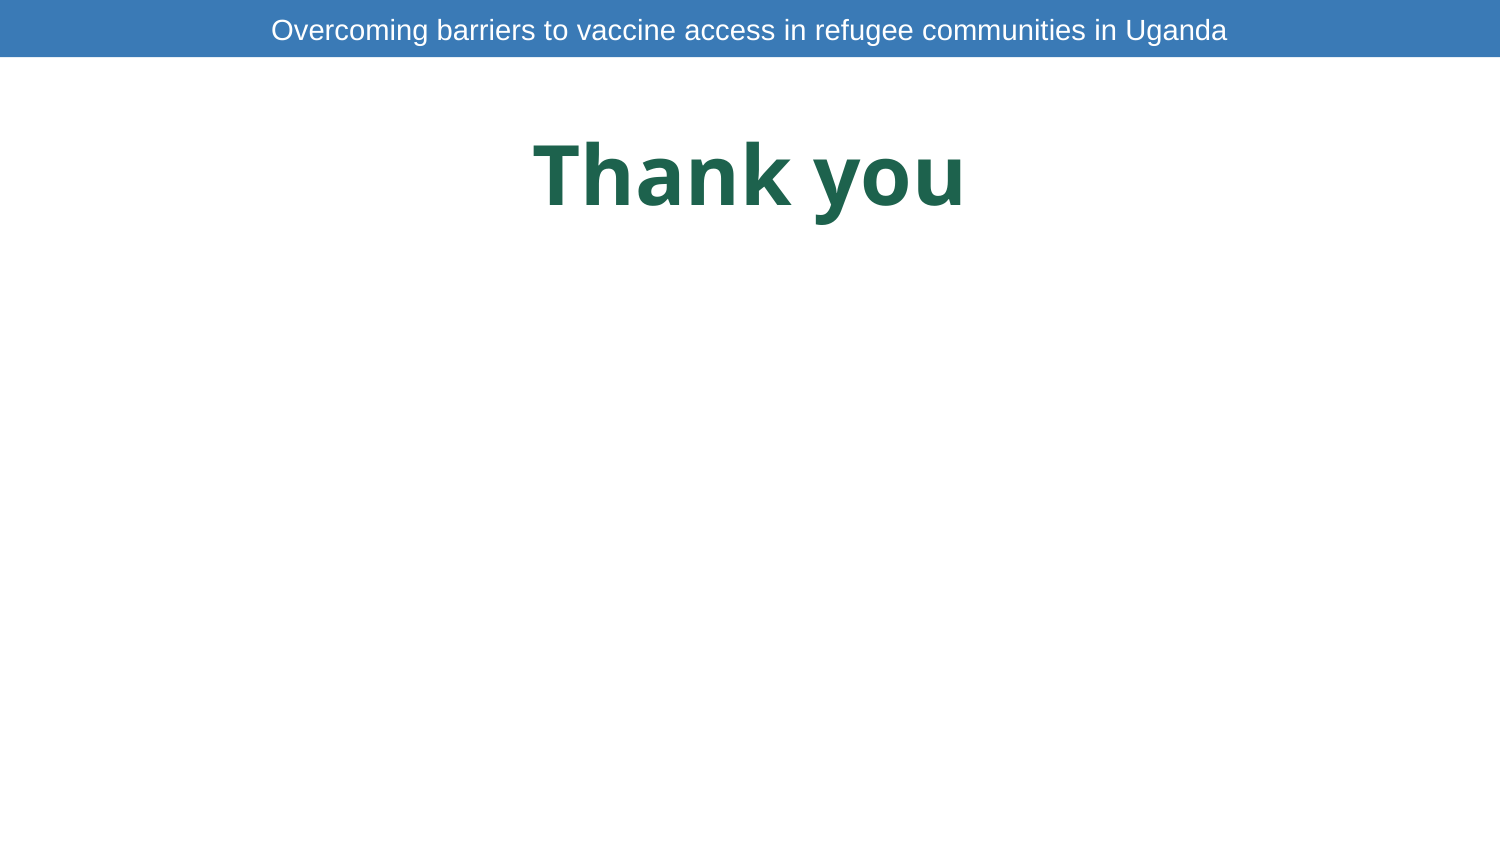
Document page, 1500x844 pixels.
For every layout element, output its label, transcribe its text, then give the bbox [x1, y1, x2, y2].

title Thank you [75, 90, 1425, 264]
subtitle Overcoming barriers to vaccine access in refugee communities in Uganda [0, 0, 1500, 58]
